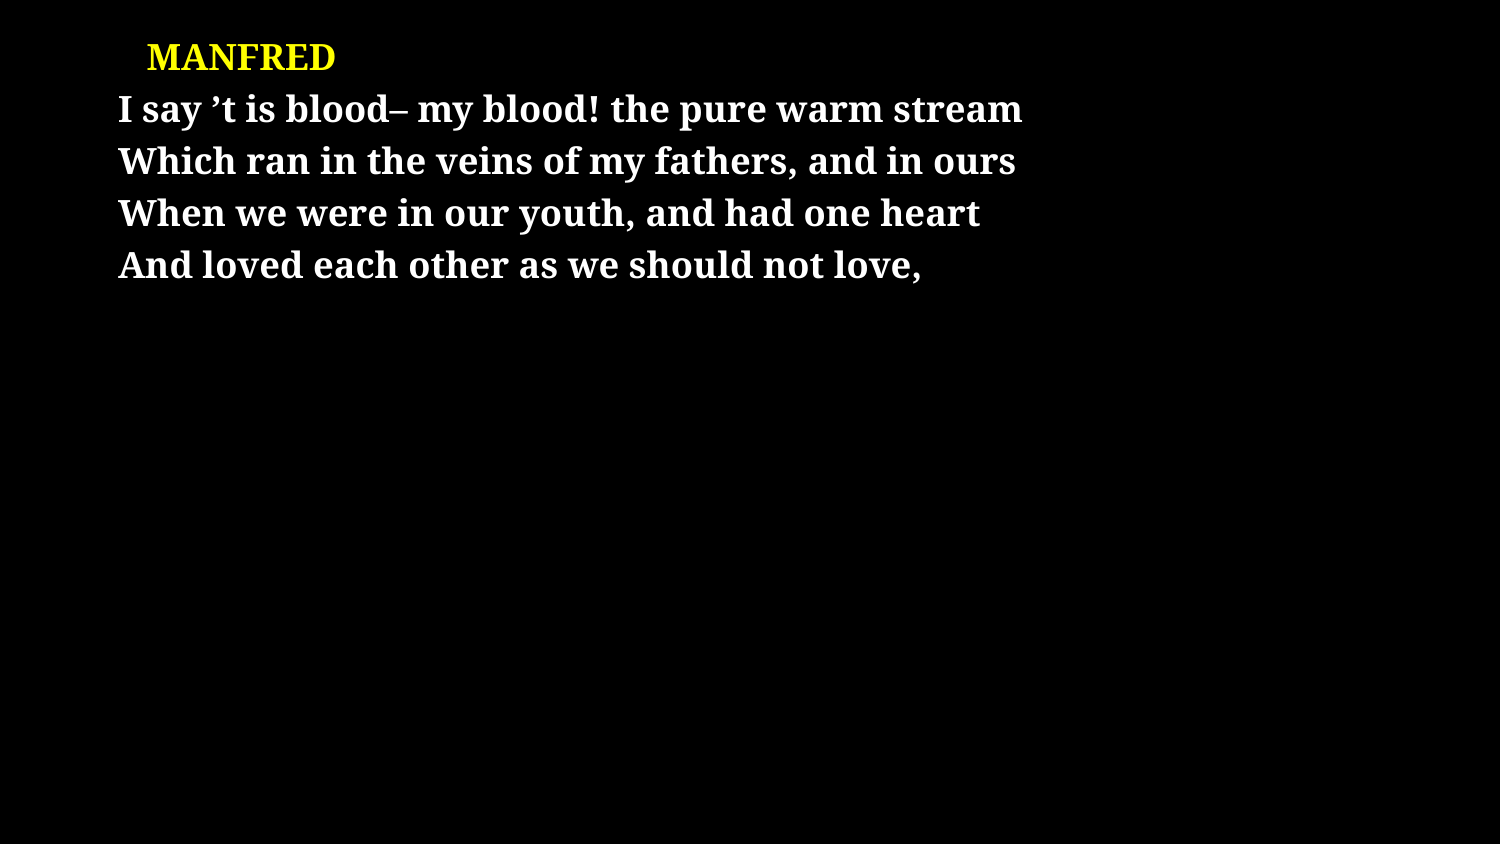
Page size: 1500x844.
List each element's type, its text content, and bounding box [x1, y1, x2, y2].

title Manfred I say ’t is blood– my blood! the pure warm stream Which ran in the veins of my fathers, and in ours When we were in our youth, and had one heart And loved each other as we should not love, [103, 17, 1397, 299]
